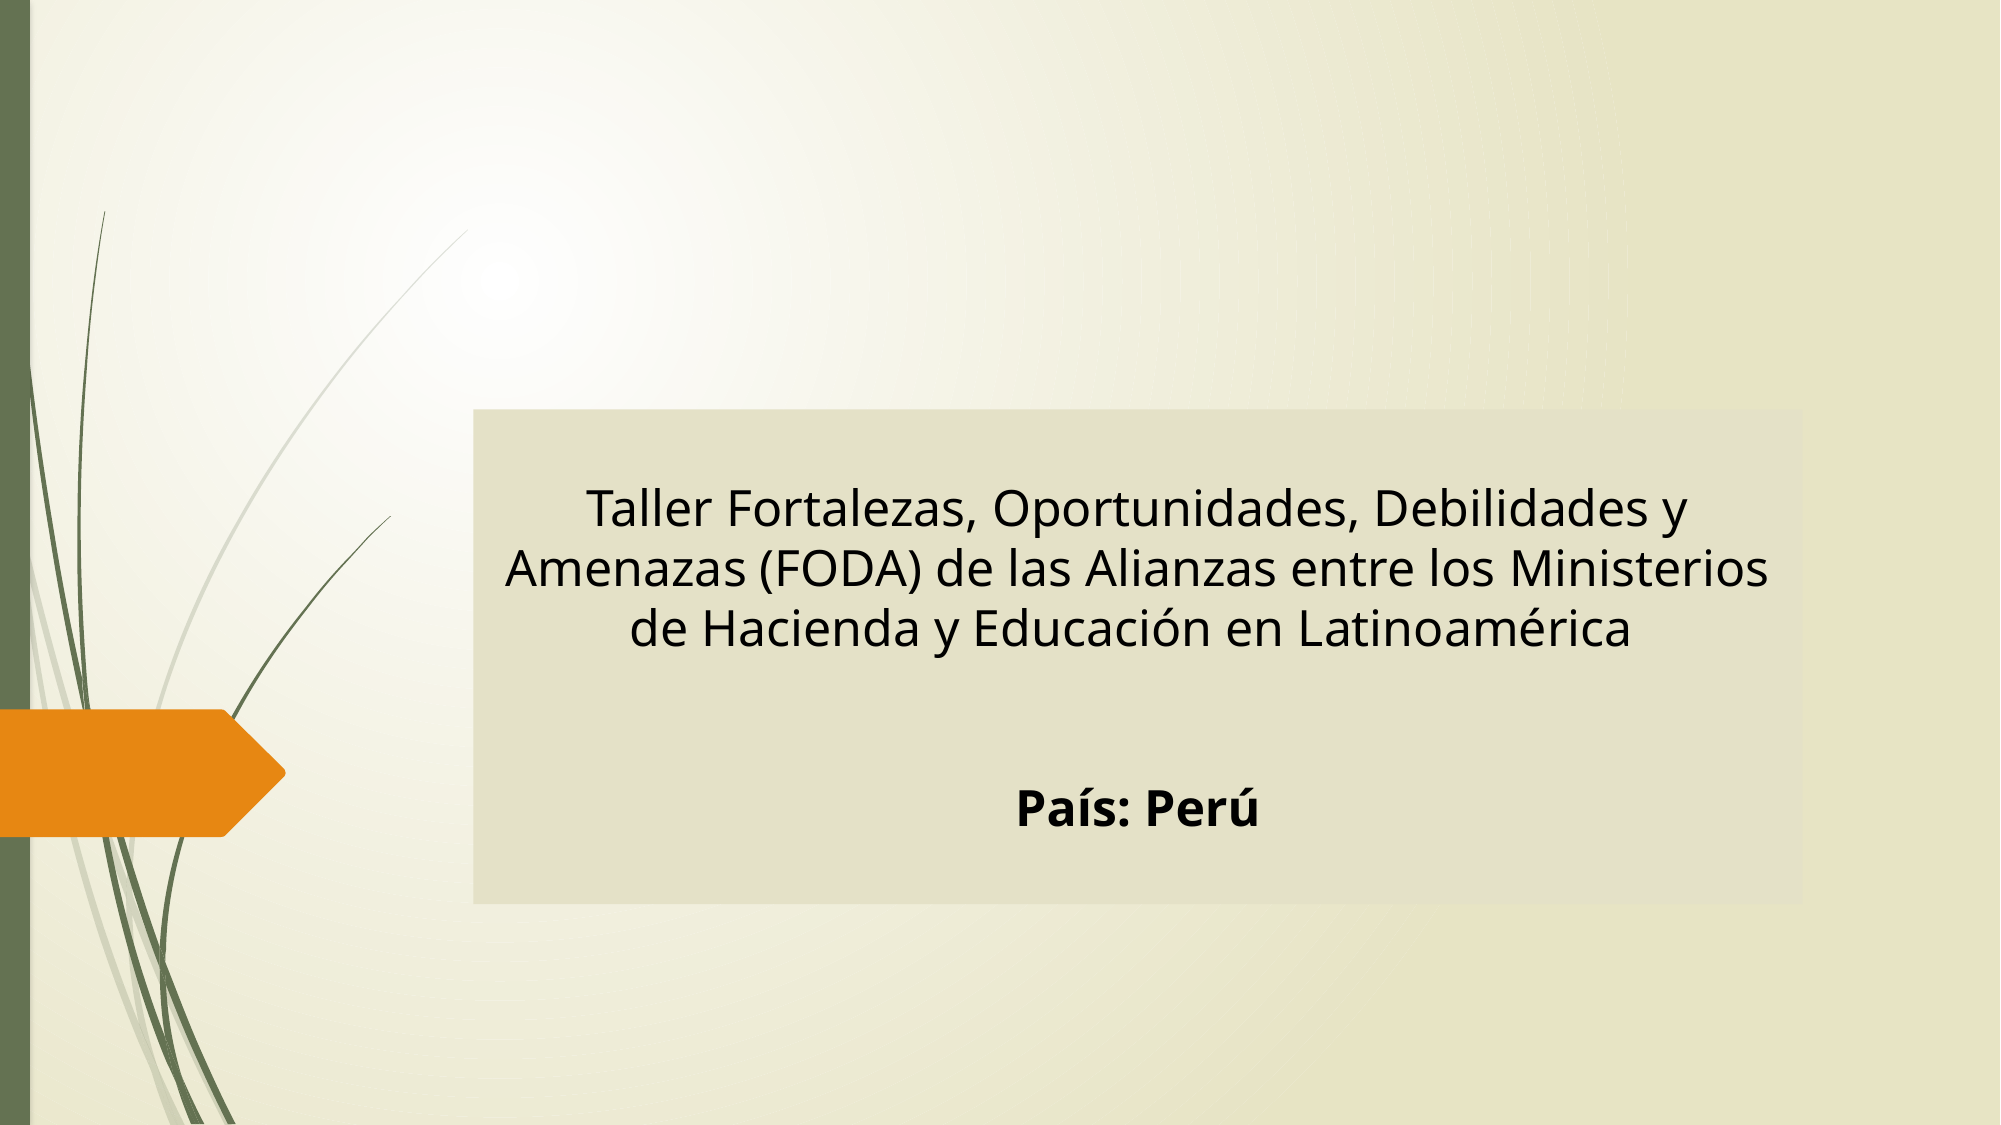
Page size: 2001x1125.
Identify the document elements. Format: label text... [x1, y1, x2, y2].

text_box Taller Fortalezas, Oportunidades, Debilidades y Amenazas (FODA) de las Alianzas entre los Ministerios de Hacienda y Educación en Latinoamérica País: Perú [473, 409, 1803, 905]
